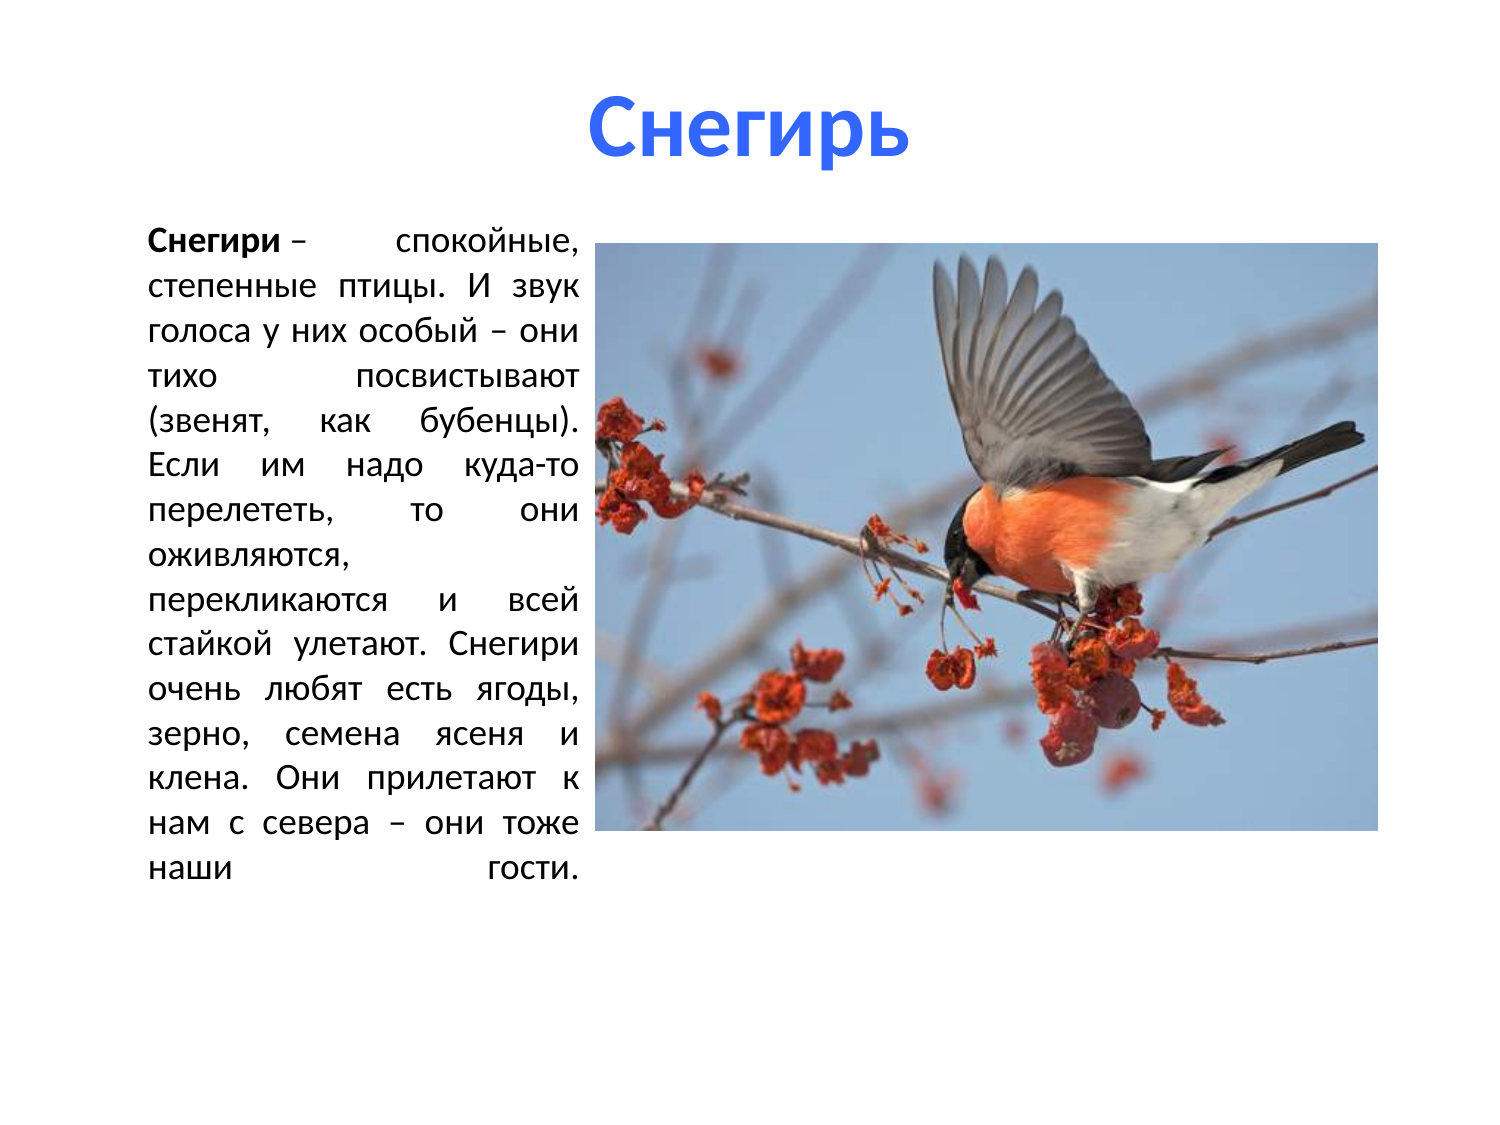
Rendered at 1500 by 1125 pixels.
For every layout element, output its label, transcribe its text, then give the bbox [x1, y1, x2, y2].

title Снегирь [75, 54, 1425, 185]
picture [594, 243, 1378, 831]
list Снегири – спокойные, степенные птицы. И звук голоса у них особый – они тихо посвистывают (звенят, как бубенцы). Если им надо куда-то перелететь, то они оживляются, перекликаются и всей стайкой улетают. Снегири очень любят есть ягоды, зерно, семена ясеня и клена. Они прилетают к нам с севера – они тоже наши гости. [132, 208, 596, 994]
